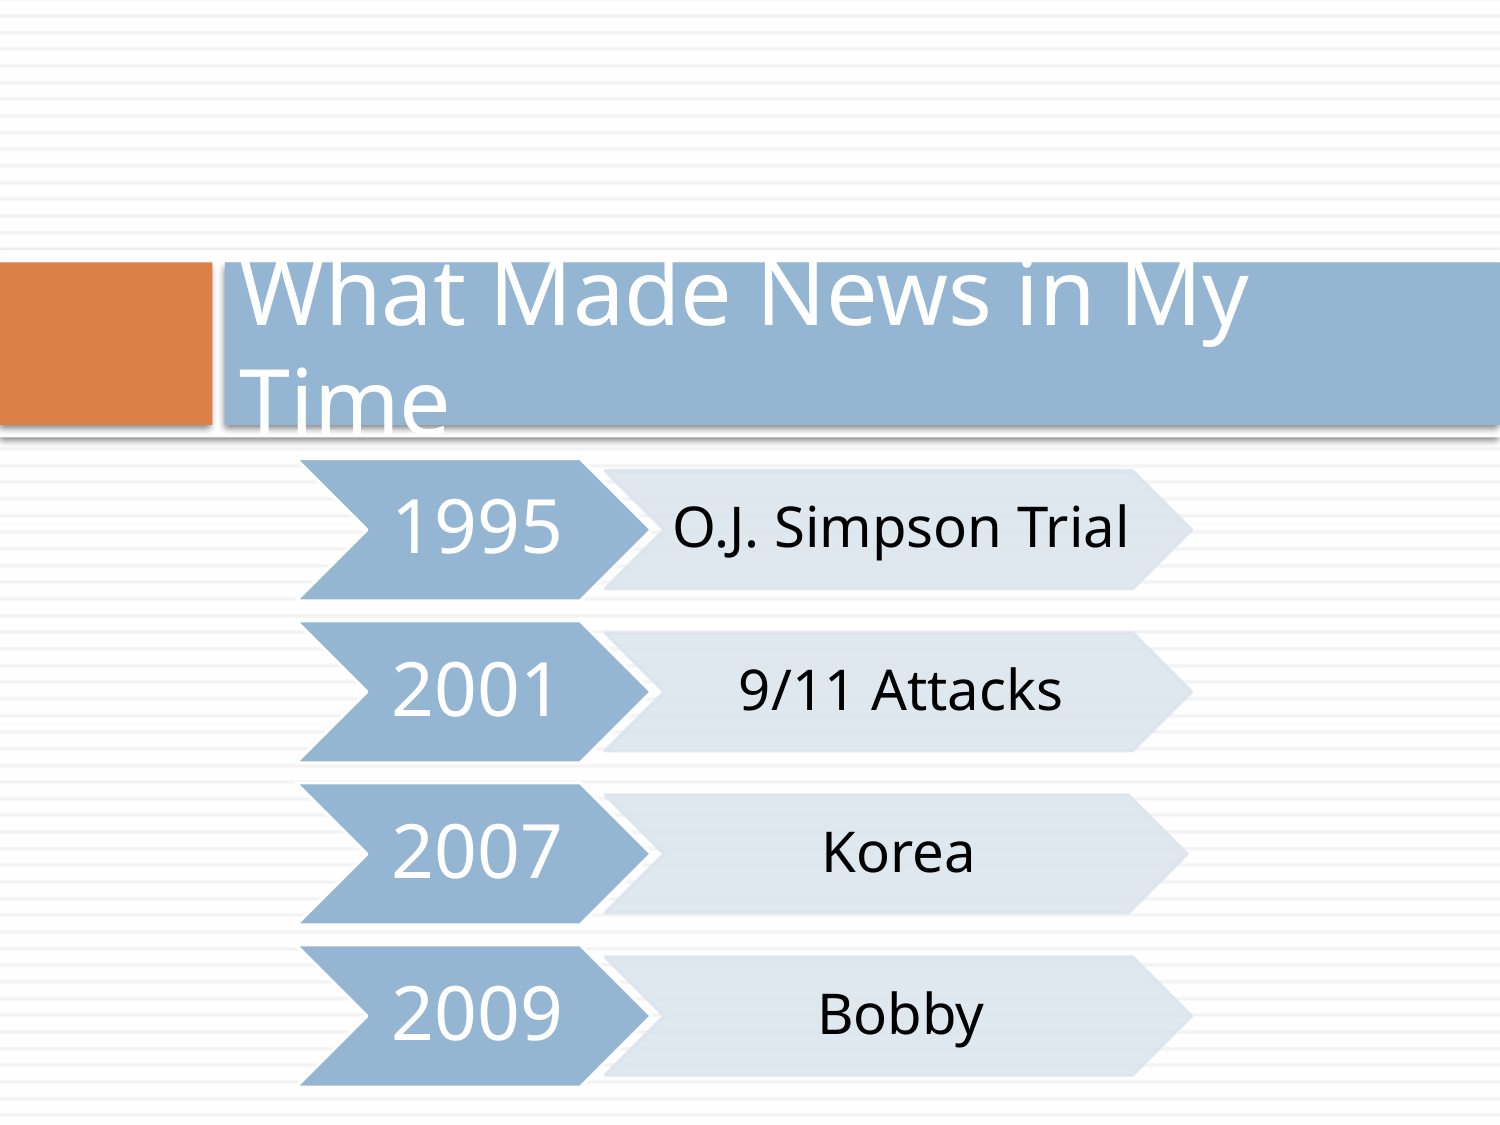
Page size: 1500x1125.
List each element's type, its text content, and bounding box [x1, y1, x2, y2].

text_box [237, 457, 1251, 1088]
title What Made News in My Time [225, 262, 1475, 425]
